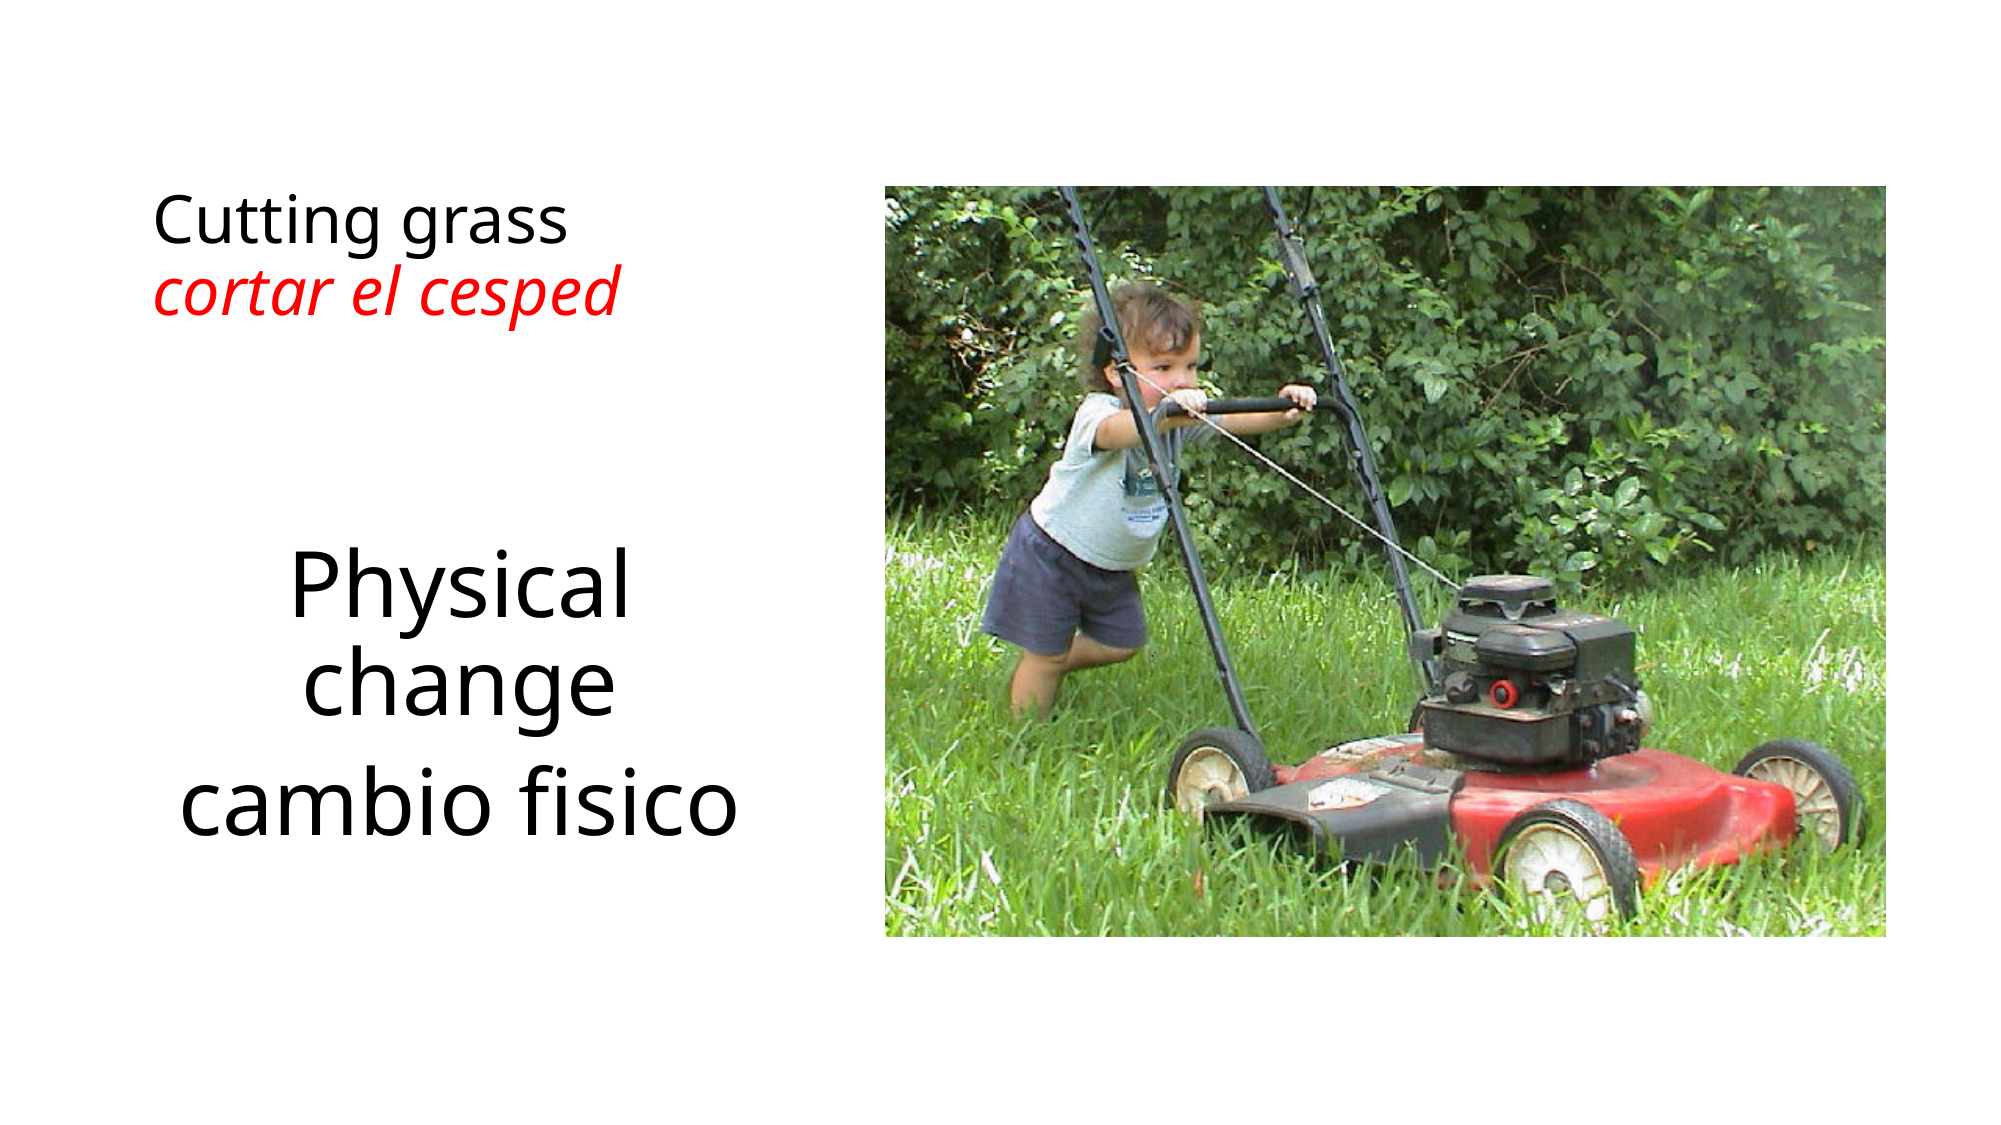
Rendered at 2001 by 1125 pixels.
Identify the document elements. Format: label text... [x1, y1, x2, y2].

picture [885, 186, 1886, 937]
title Cutting grass cortar el cesped [137, 75, 783, 338]
list Physical change cambio fisico [137, 530, 783, 1125]
